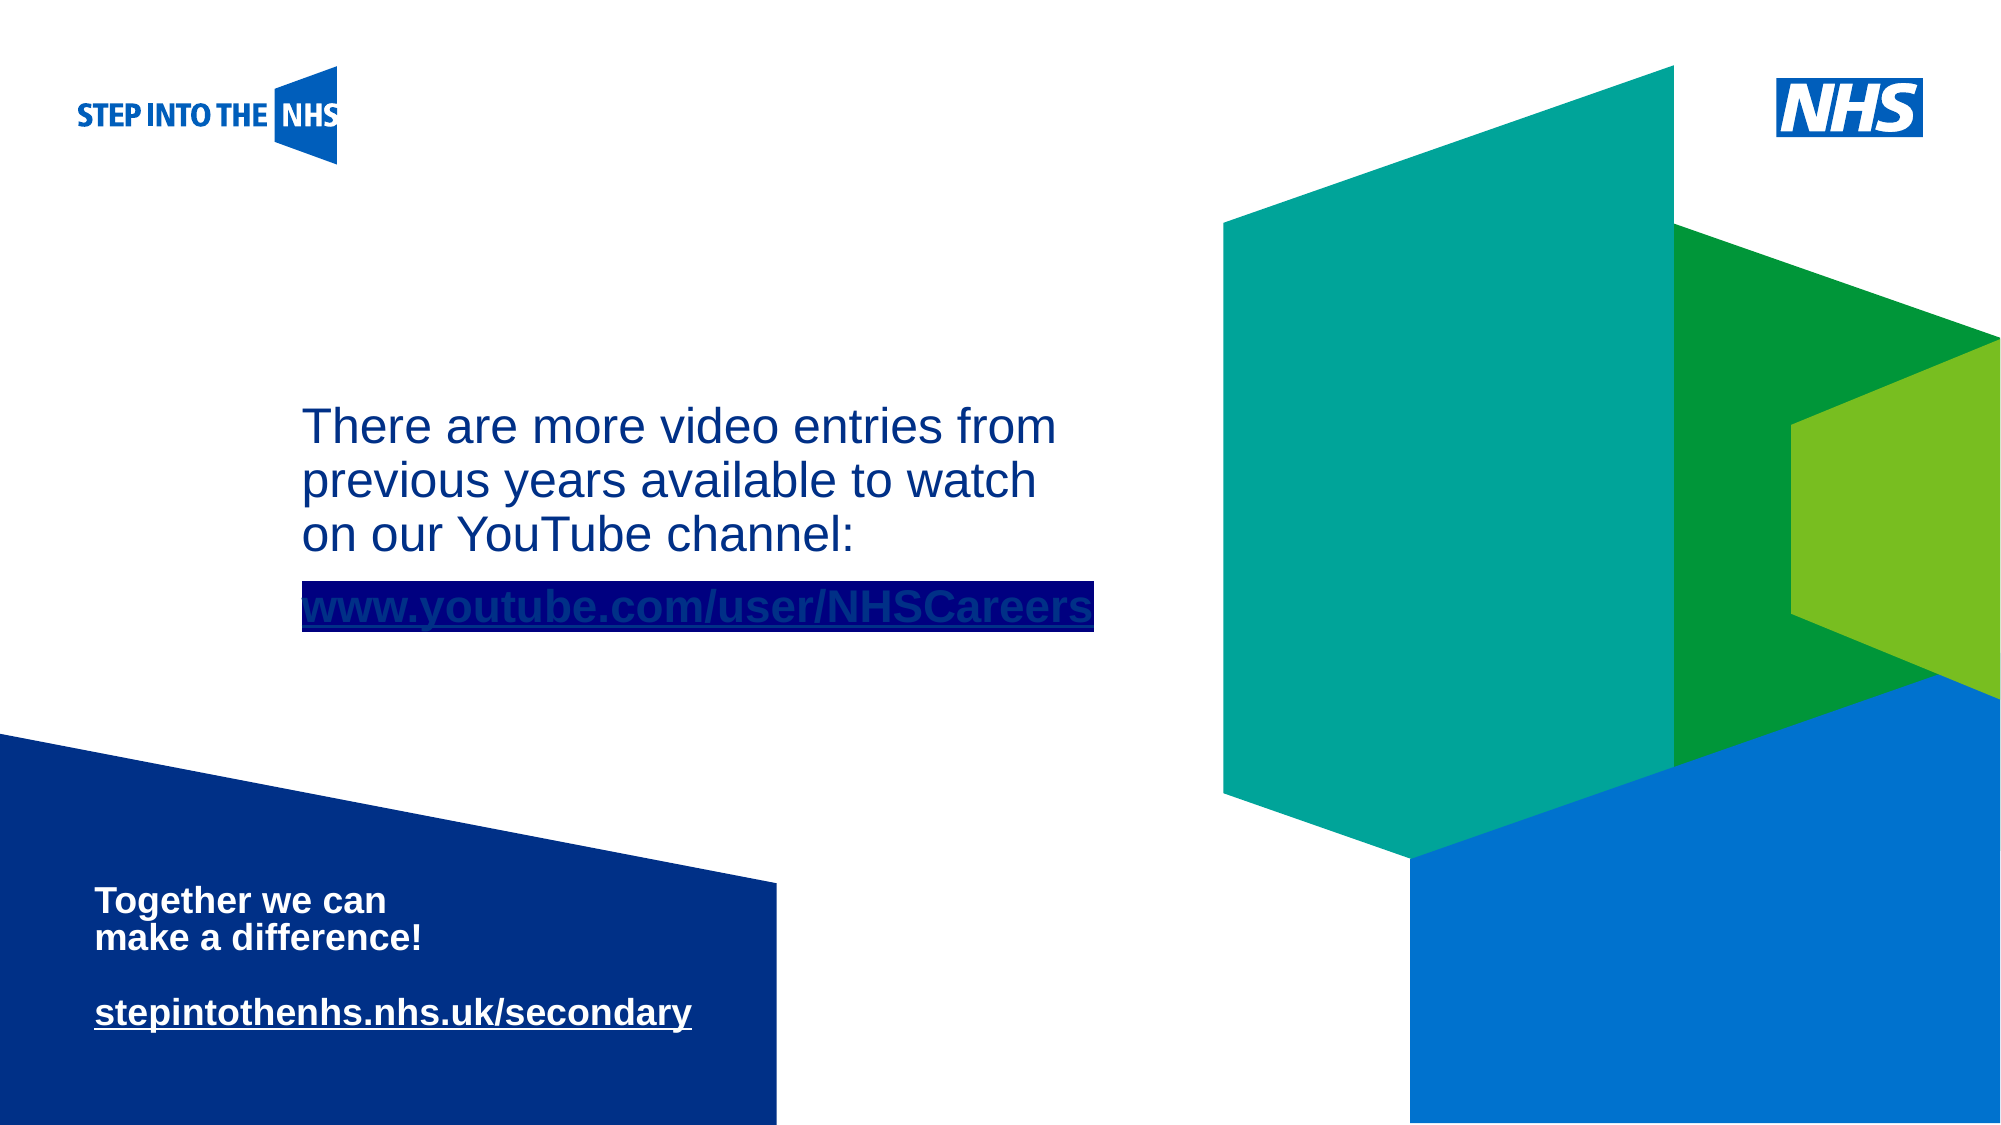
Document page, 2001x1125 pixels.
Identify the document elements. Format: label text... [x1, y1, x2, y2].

list There are more video entries from previous years available to watch on our YouTube channel: www.youtube.com/user/NHSCareers [301, 286, 1309, 747]
